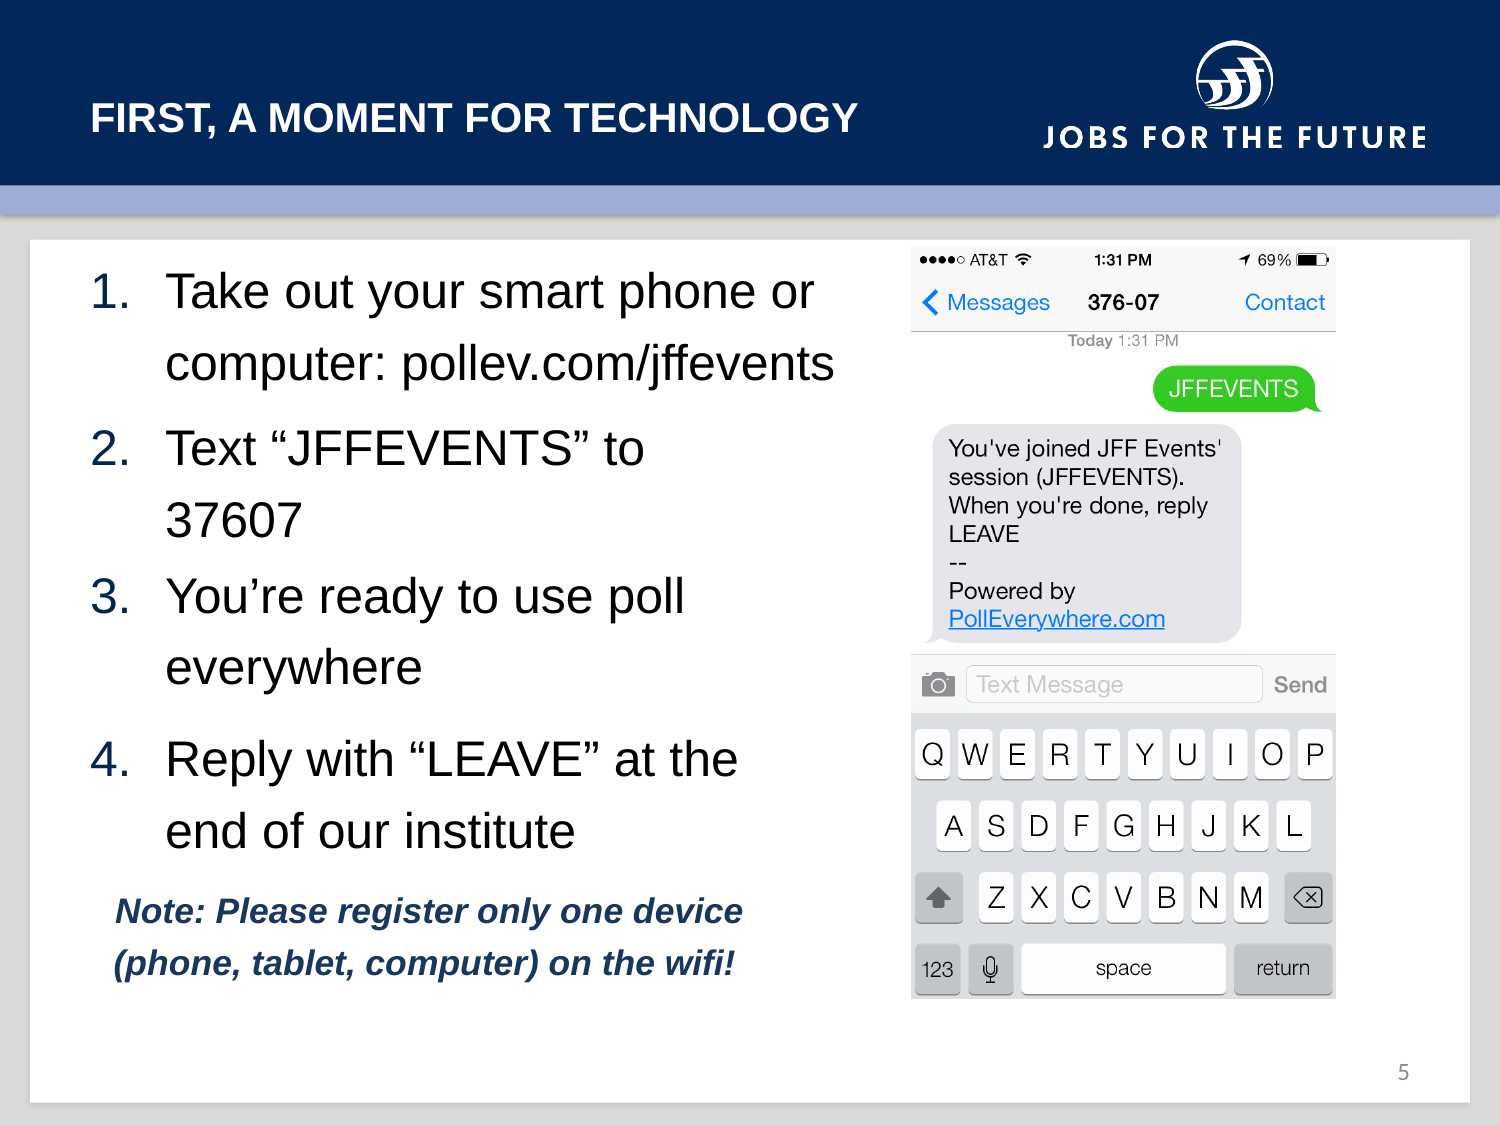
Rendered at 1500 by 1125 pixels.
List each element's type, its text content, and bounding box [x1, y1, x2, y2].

list Note: Please register only one device (phone, tablet, computer) on the wifi! [79, 872, 780, 1052]
list Reply with “LEAVE” at the end of our institute [75, 722, 776, 887]
picture [911, 245, 1336, 1000]
slide_number 5 [1074, 1040, 1425, 1101]
title FIRST, A MOMENT FOR TECHNOLOGY [75, 45, 1013, 188]
list Take out your smart phone or computer: pollev.com/jffevents [75, 239, 880, 420]
list Text “JFFEVENTS” to 37607 [75, 395, 776, 543]
list You’re ready to use poll everywhere [75, 543, 776, 722]
